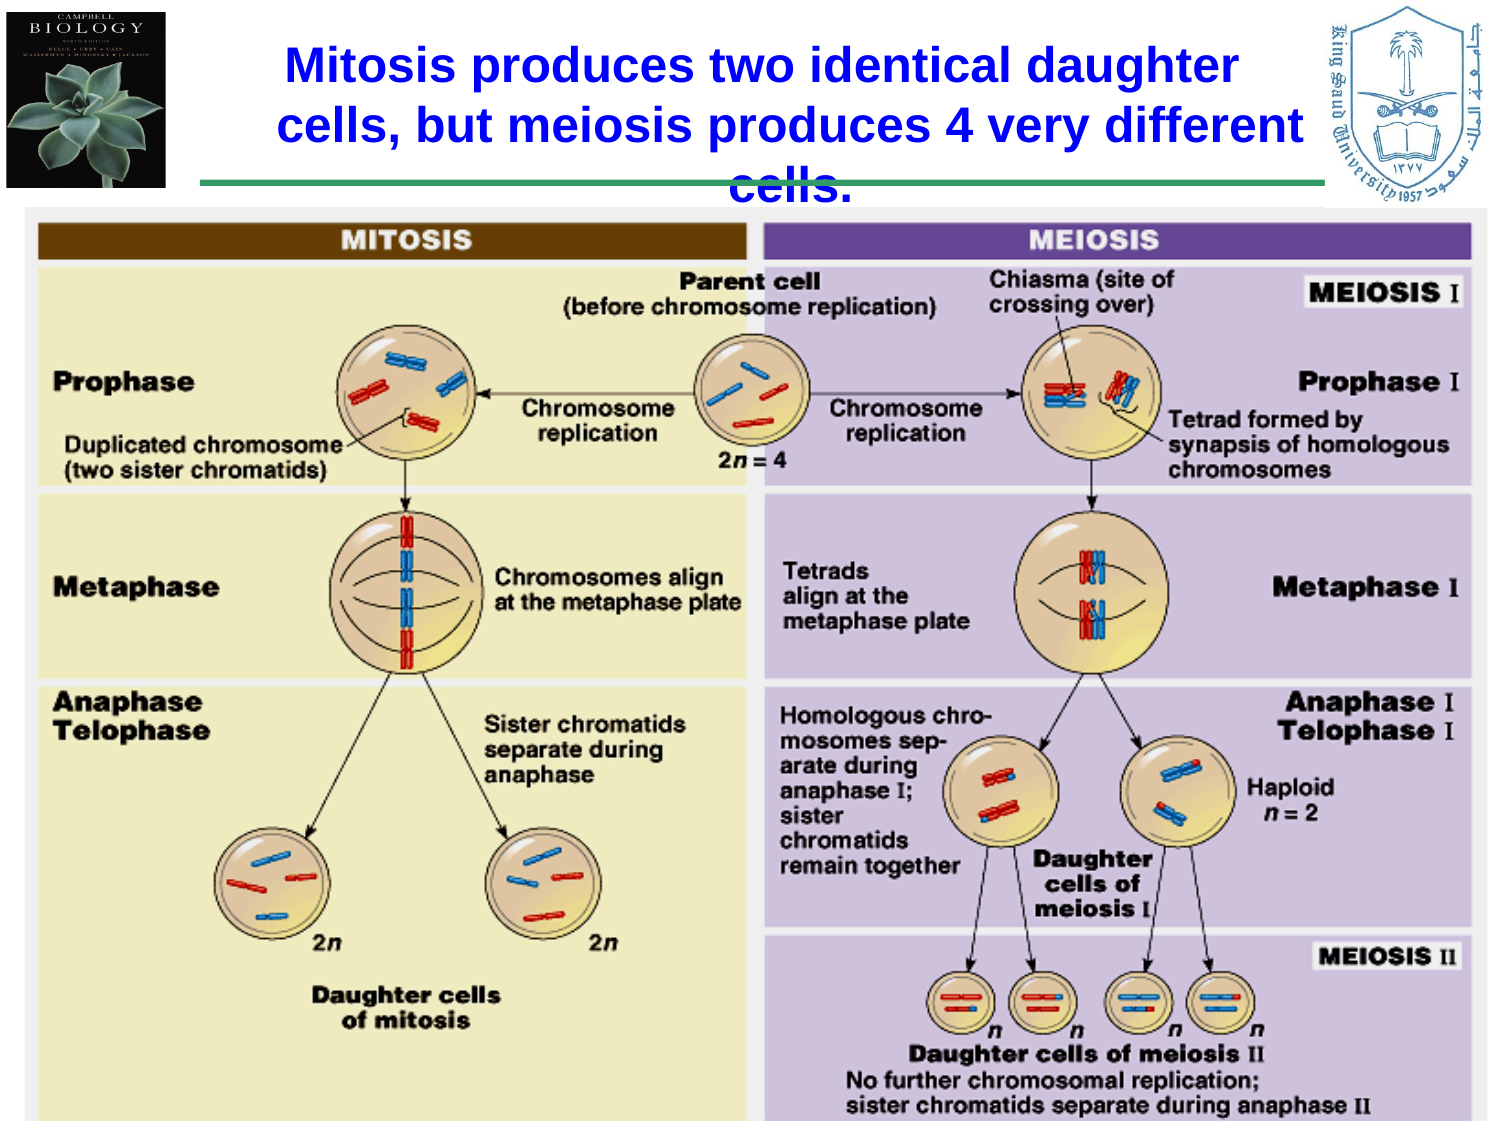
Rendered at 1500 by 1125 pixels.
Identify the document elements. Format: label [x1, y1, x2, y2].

text_box [5, 0, 1488, 209]
picture [24, 209, 1488, 1122]
